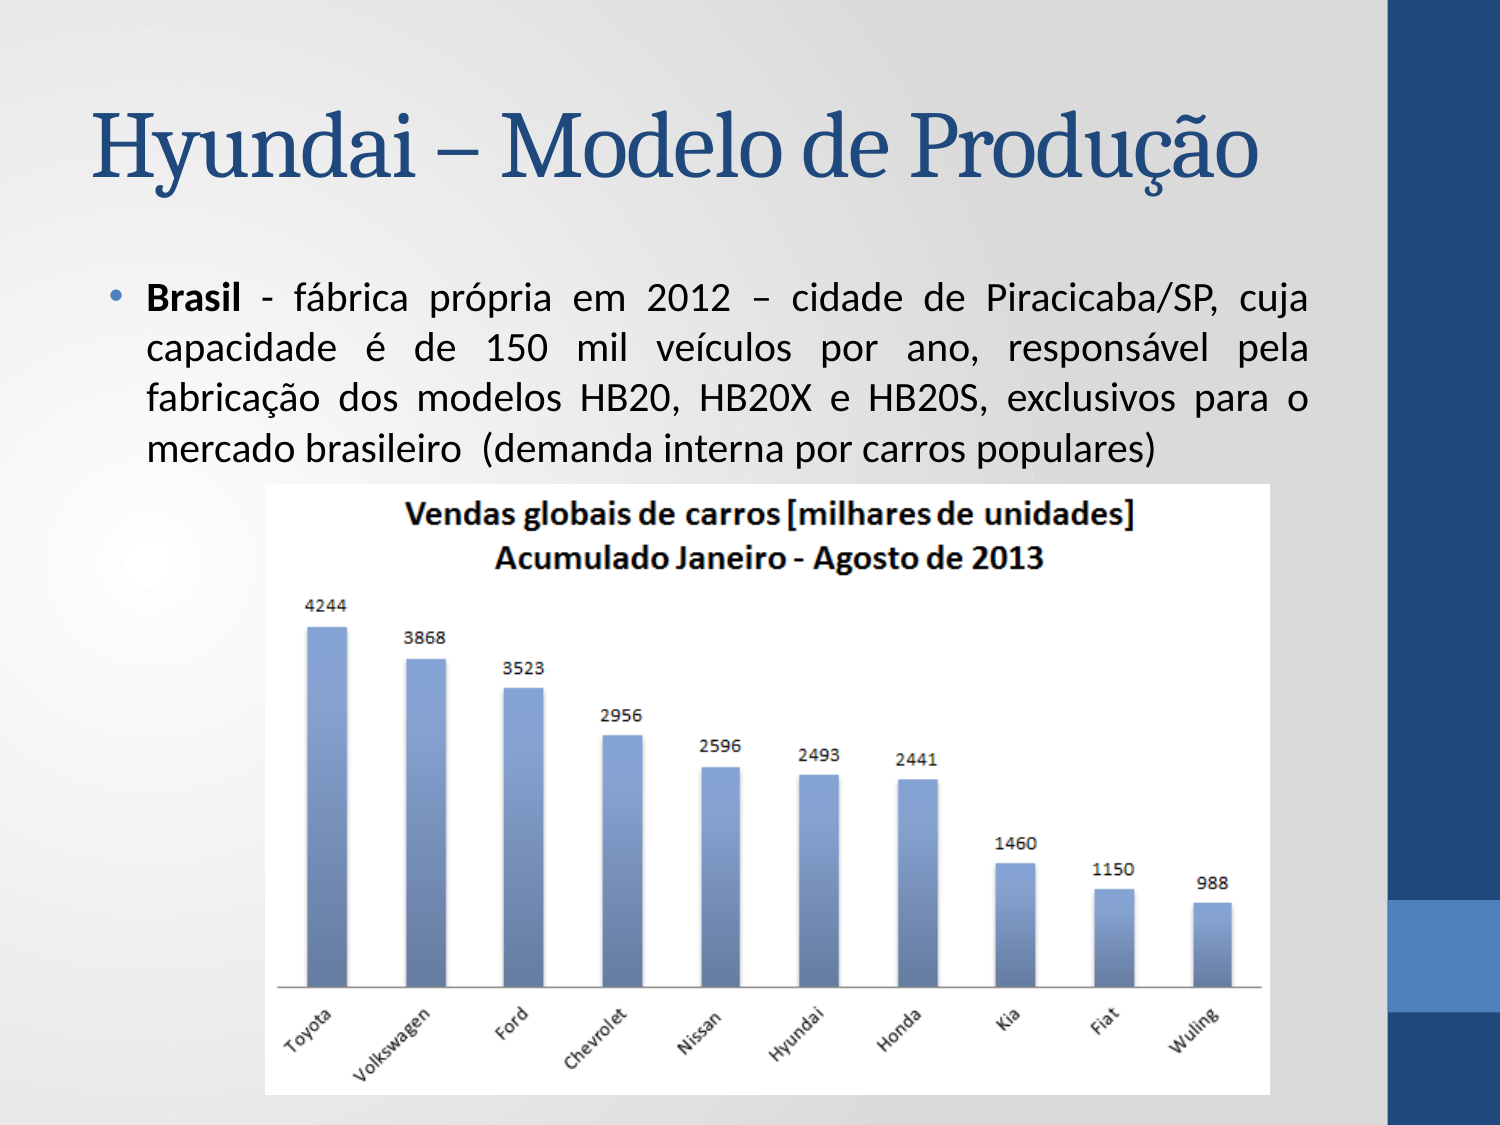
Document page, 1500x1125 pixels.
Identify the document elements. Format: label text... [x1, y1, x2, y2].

title Hyundai – Modelo de Produção [75, 45, 1325, 233]
list Brasil - fábrica própria em 2012 – cidade de Piracicaba/SP, cuja capacidade é de 150 mil veículos por ano, responsável pela fabricação dos modelos HB20, HB20X e HB20S, exclusivos para o mercado brasileiro (demanda interna por carros populares) [75, 262, 1325, 1050]
picture [265, 484, 1271, 1096]
